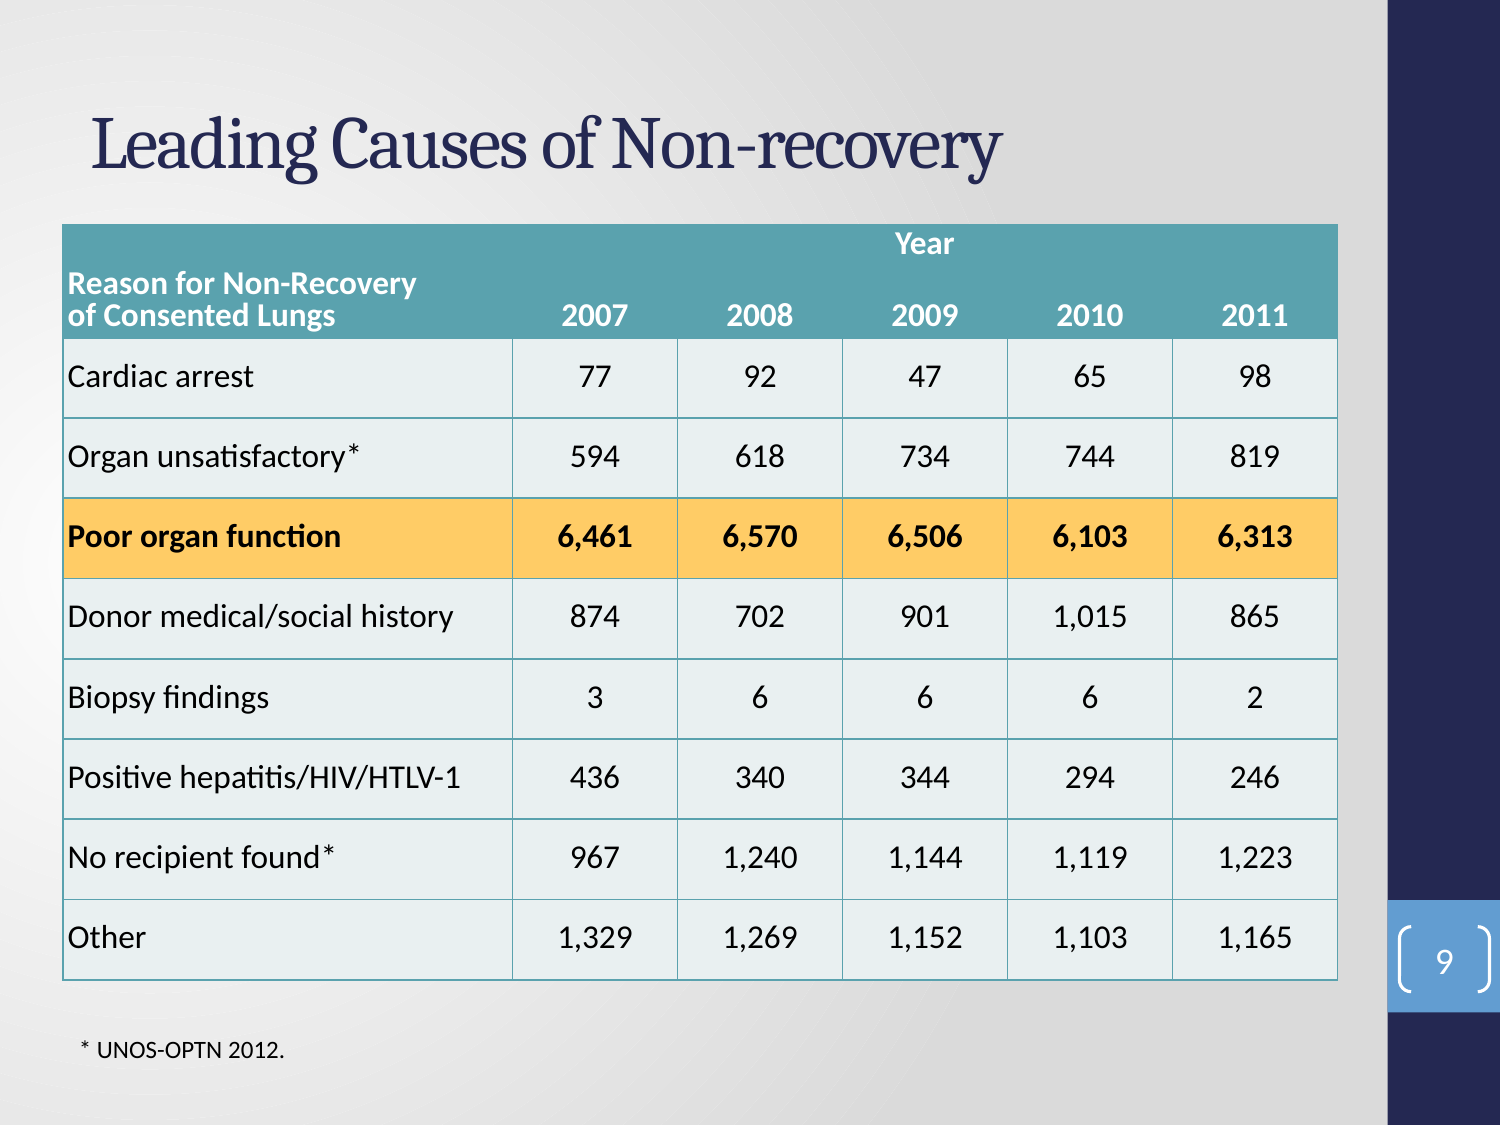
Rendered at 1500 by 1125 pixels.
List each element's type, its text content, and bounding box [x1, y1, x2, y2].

table_cell 77 [513, 339, 677, 417]
table_cell 2011 [1173, 266, 1337, 337]
table_cell 1,269 [678, 900, 842, 979]
table_cell 734 [843, 419, 1007, 497]
table_cell 874 [513, 579, 677, 658]
table_cell 344 [843, 740, 1007, 818]
table_cell 340 [678, 740, 842, 818]
table_cell Donor medical/social history [64, 579, 512, 658]
table_cell 1,329 [513, 900, 677, 979]
text_box * UNOS-OPTN 2012. [78, 1033, 286, 1064]
table_cell 98 [1173, 339, 1337, 417]
table_cell 1,165 [1173, 900, 1337, 979]
table_header Year [513, 226, 1337, 265]
table_cell 1,240 [678, 820, 842, 899]
table_cell Cardiac arrest [64, 339, 512, 417]
table_cell 1,144 [843, 820, 1007, 899]
table_cell 294 [1008, 740, 1172, 818]
table_cell 6,570 [678, 499, 842, 578]
table_cell 2009 [843, 266, 1007, 337]
slide_number 9 [1397, 925, 1492, 994]
table_cell 92 [678, 339, 842, 417]
table_cell 47 [843, 339, 1007, 417]
table_cell No recipient found* [64, 820, 512, 899]
table_cell 1,119 [1008, 820, 1172, 899]
table_cell 967 [513, 820, 677, 899]
table_cell 594 [513, 419, 677, 497]
table_cell 1,015 [1008, 579, 1172, 658]
table_cell 6,103 [1008, 499, 1172, 578]
table_cell Poor organ function [64, 499, 512, 578]
table_cell 901 [843, 579, 1007, 658]
table_cell 1,152 [843, 900, 1007, 979]
table_cell 1,103 [1008, 900, 1172, 979]
table_cell Other [64, 900, 512, 979]
table_cell Organ unsatisfactory* [64, 419, 512, 497]
table_cell 6,506 [843, 499, 1007, 578]
table_cell 2008 [678, 266, 842, 337]
table_cell 819 [1173, 419, 1337, 497]
table_cell Biopsy findings [64, 660, 512, 738]
table_cell 618 [678, 419, 842, 497]
table_cell 6,461 [513, 499, 677, 578]
table_cell 3 [513, 660, 677, 738]
table_cell 246 [1173, 740, 1337, 818]
table_cell 6,313 [1173, 499, 1337, 578]
table_cell 865 [1173, 579, 1337, 658]
table_cell 744 [1008, 419, 1172, 497]
table_cell 1,223 [1173, 820, 1337, 899]
table_cell 6 [843, 660, 1007, 738]
table_cell Positive hepatitis/HIV/HTLV-1 [64, 740, 512, 818]
table_cell 702 [678, 579, 842, 658]
title Leading Causes of Non-recovery [75, 45, 1325, 224]
table_cell 2010 [1008, 266, 1172, 337]
table_cell 2 [1173, 660, 1337, 738]
table_cell 6 [678, 660, 842, 738]
table_cell 436 [513, 740, 677, 818]
table_cell 65 [1008, 339, 1172, 417]
table_cell 6 [1008, 660, 1172, 738]
table_cell 2007 [513, 266, 677, 337]
table_header Reason for Non-Recovery of Consented Lungs [64, 226, 512, 337]
